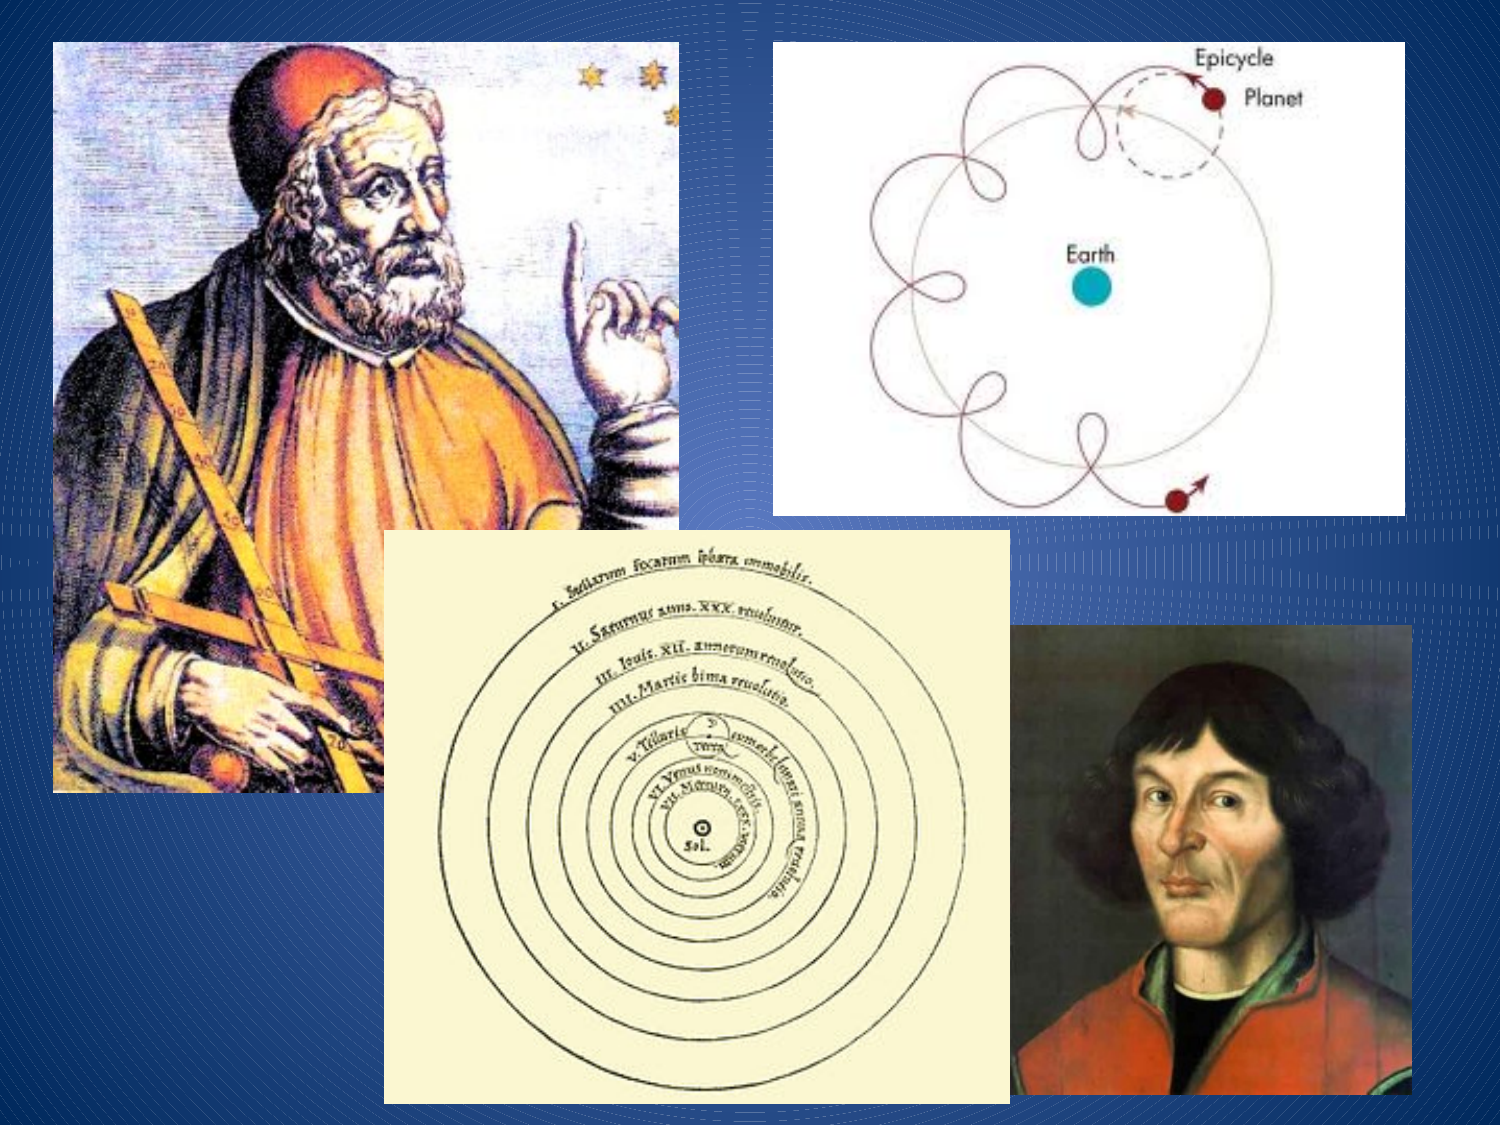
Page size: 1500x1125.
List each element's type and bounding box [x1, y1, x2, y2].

list [773, 42, 1405, 516]
picture [52, 42, 1412, 1104]
